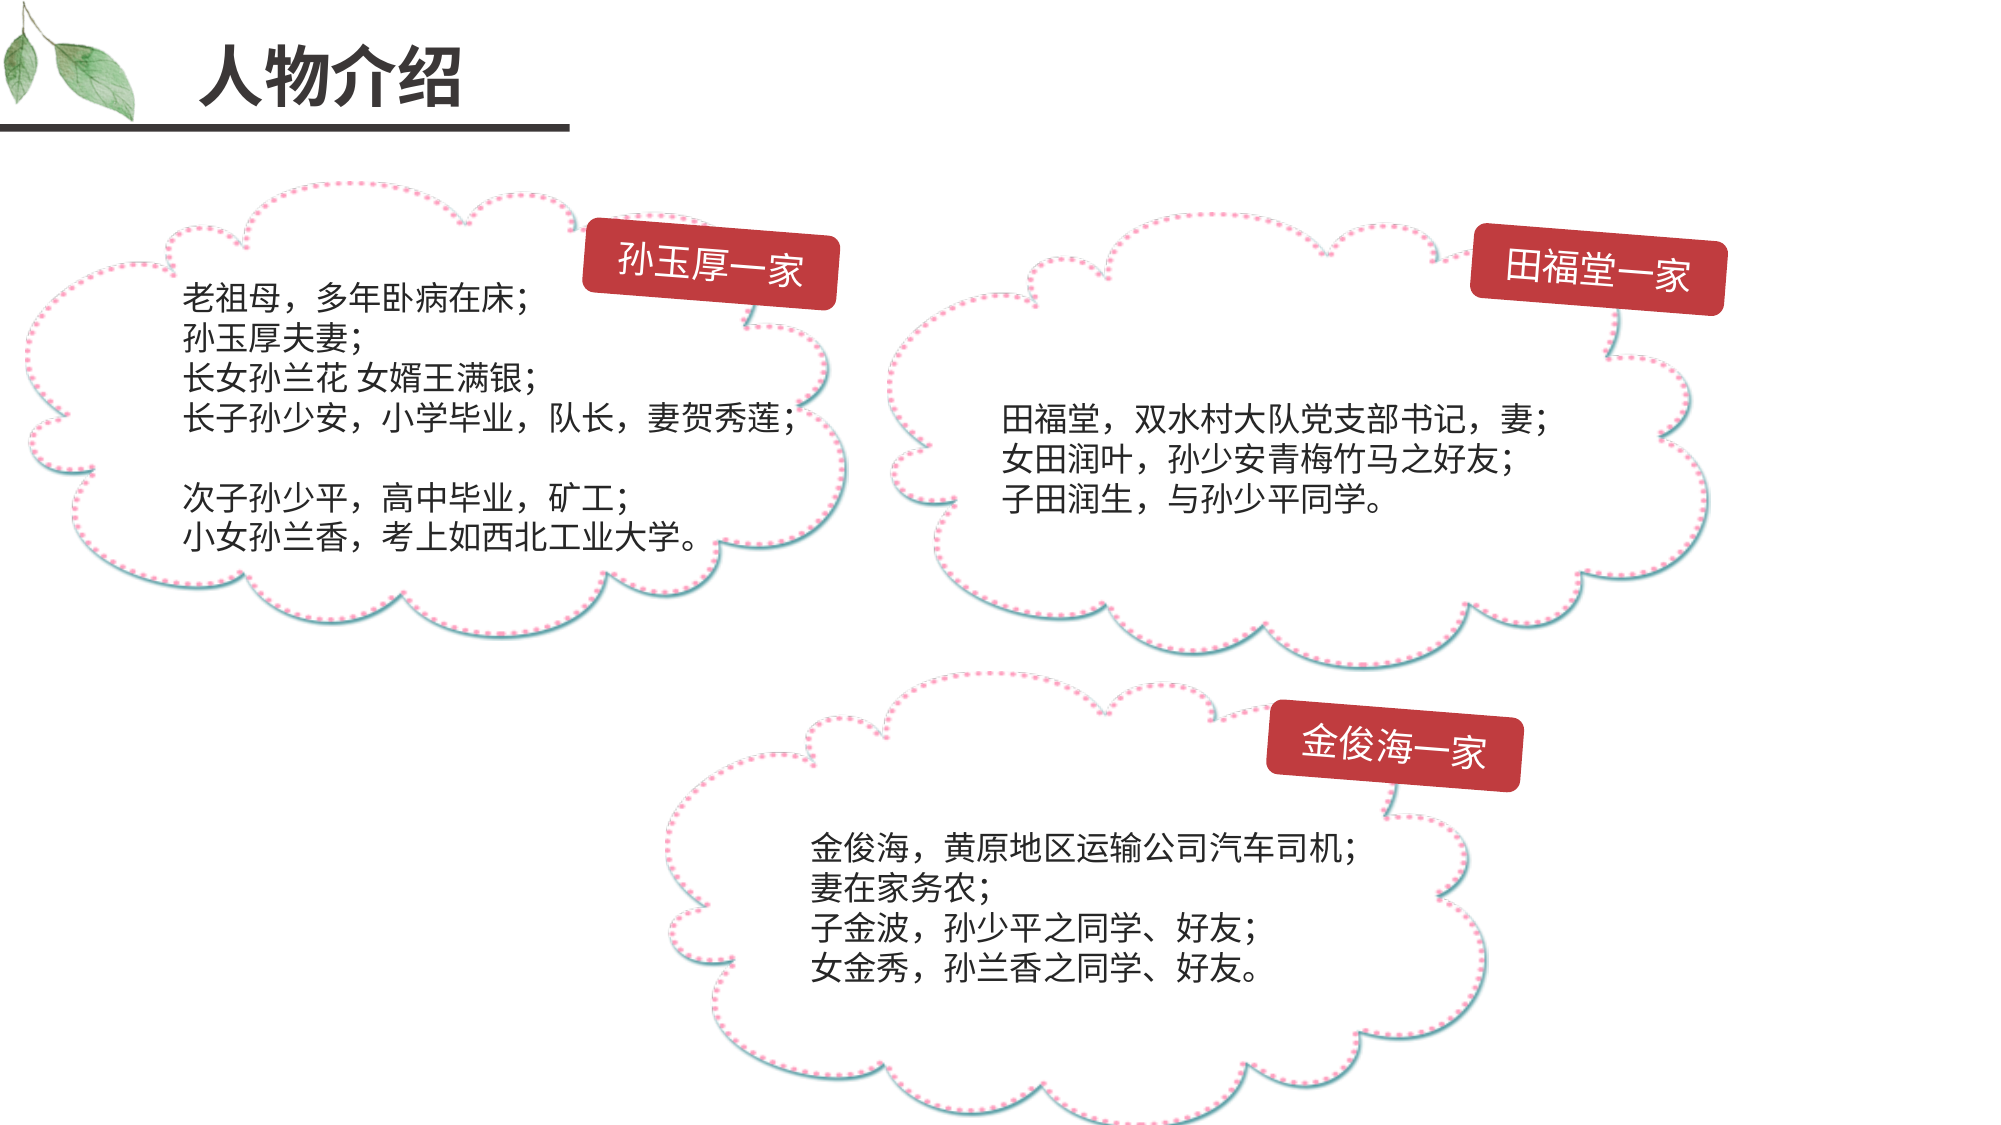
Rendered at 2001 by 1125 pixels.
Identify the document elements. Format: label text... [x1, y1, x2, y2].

text_box [0, 123, 571, 133]
picture [25, 181, 849, 641]
picture [0, 0, 140, 123]
text_box 金俊海一家 [1489, 714, 1526, 794]
text_box 人物介绍 [182, 27, 480, 123]
text_box 田福堂一家 [1711, 239, 1729, 317]
picture [665, 212, 1711, 1125]
